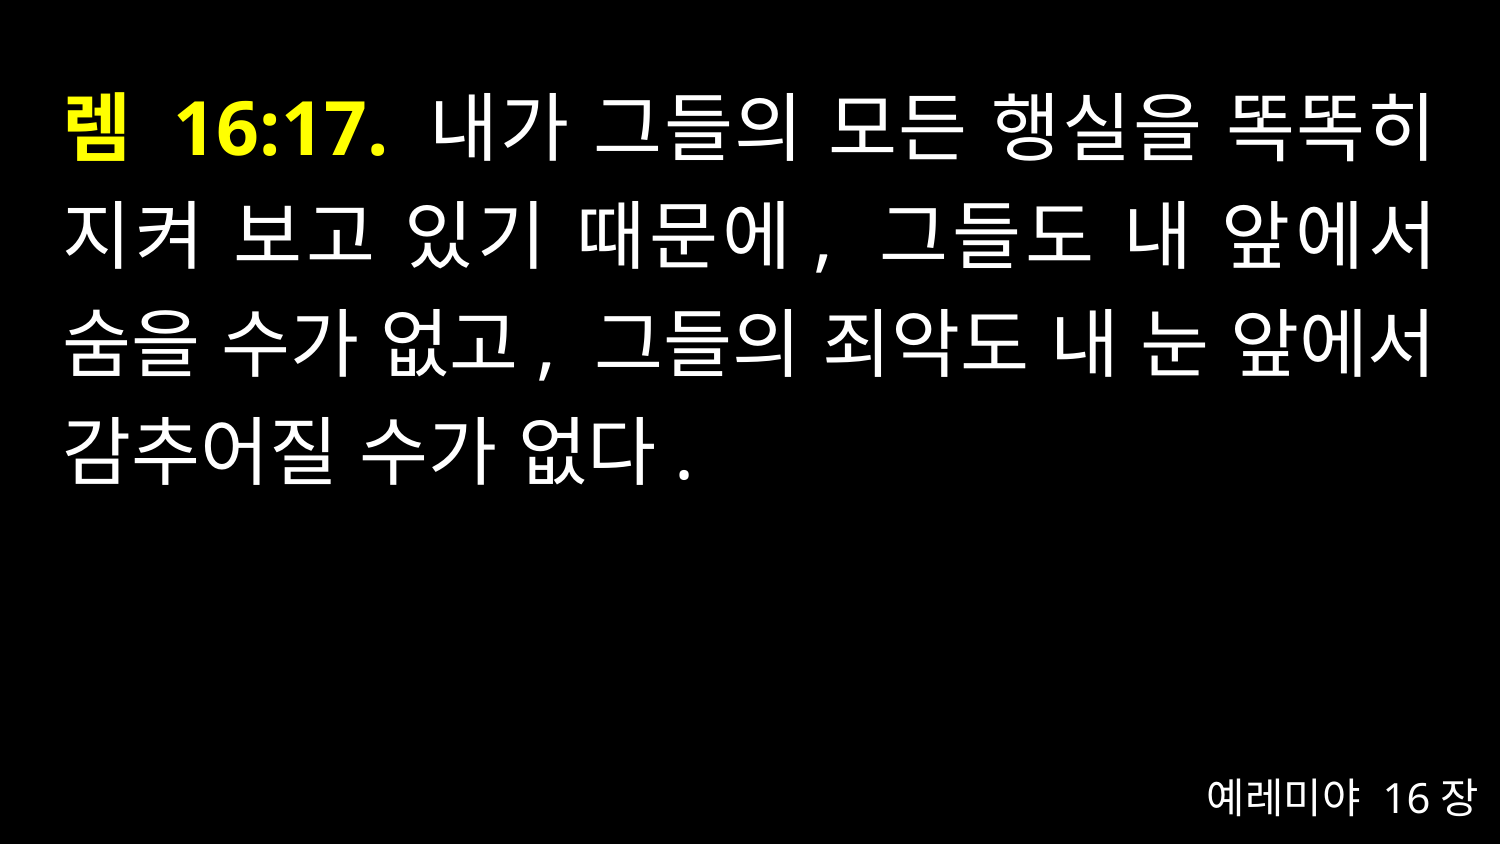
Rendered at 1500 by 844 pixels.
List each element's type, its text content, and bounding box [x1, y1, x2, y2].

title 렘 16:17. 내가 그들의 모든 행실을 똑똑히 지켜 보고 있기 때문에, 그들도 내 앞에서 숨을 수가 없고, 그들의 죄악도 내 눈 앞에서 감추어질 수가 없다. [0, 0, 1500, 844]
subtitle 예레미야 16장 [916, 770, 1500, 844]
